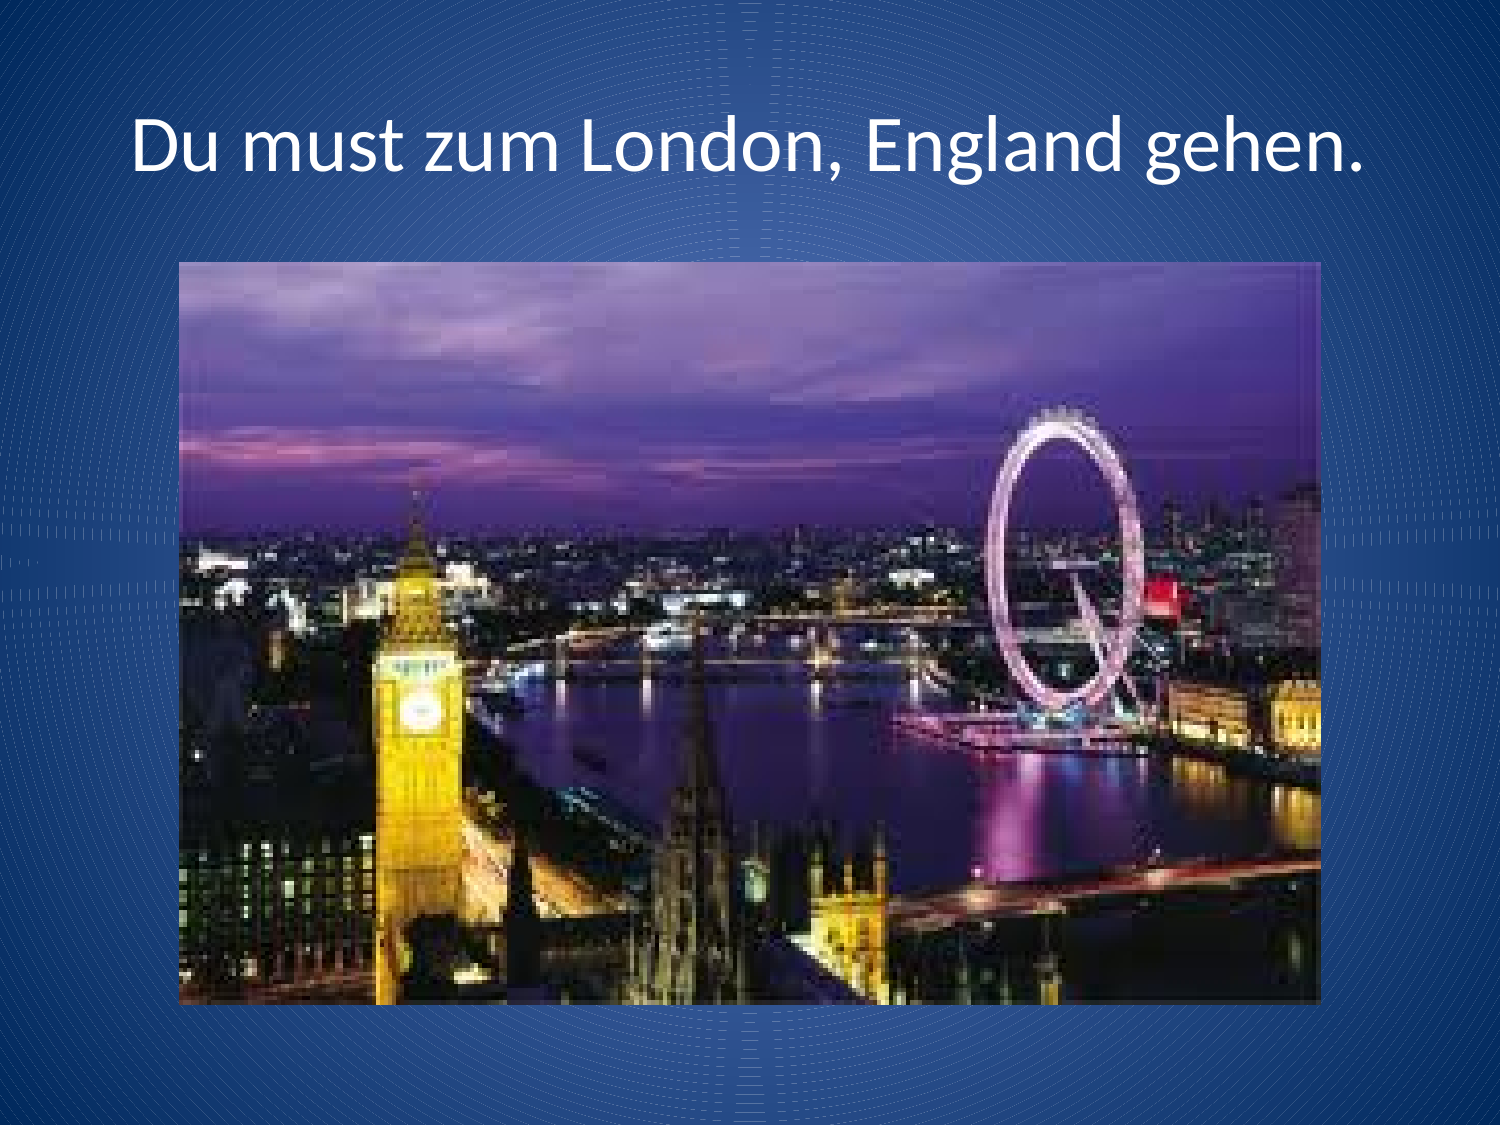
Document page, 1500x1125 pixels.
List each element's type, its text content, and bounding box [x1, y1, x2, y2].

title Du must zum London, England gehen. [75, 45, 1425, 233]
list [74, 262, 1426, 1006]
